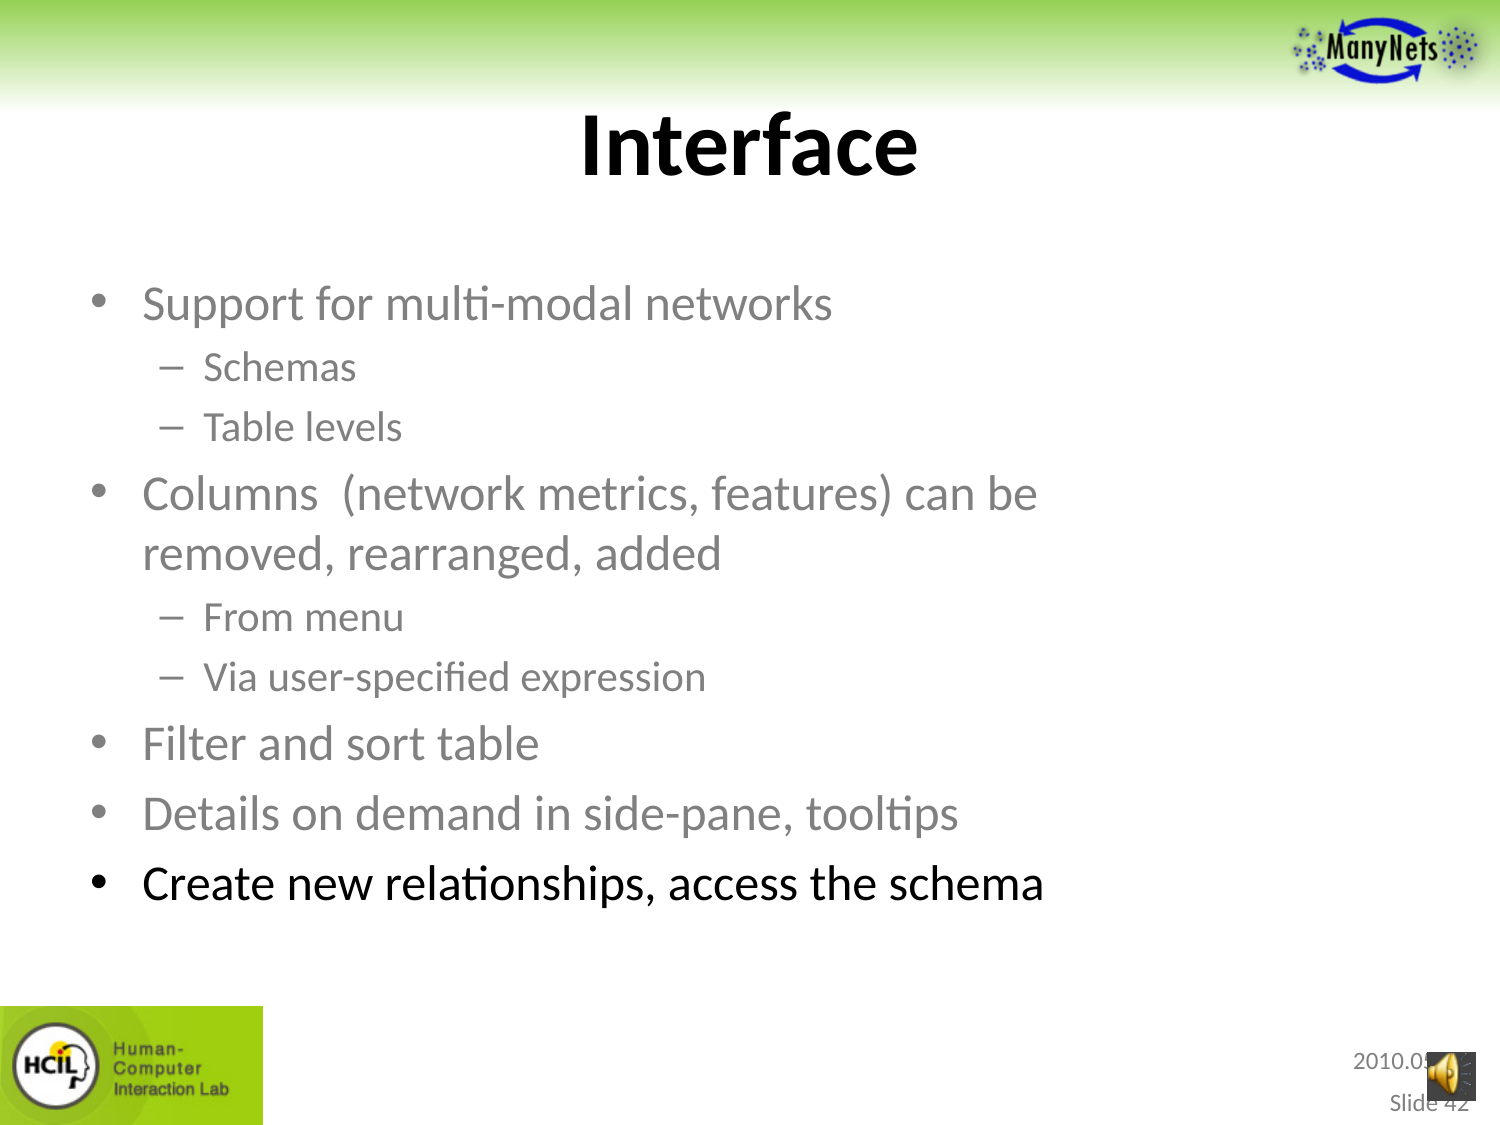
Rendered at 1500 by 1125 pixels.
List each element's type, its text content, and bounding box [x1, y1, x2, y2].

title Interface [75, 45, 1425, 233]
picture [1426, 1051, 1477, 1102]
picture [1276, 12, 1500, 90]
list Support for multi-modal networks Schemas Table levels Columns (network metrics, features) can be removed, rearranged, added From menu Via user-specified expression Filter and sort table Details on demand in side-pane, tooltips Create new relationships, access the schema [75, 262, 1450, 925]
picture [0, 1006, 263, 1125]
